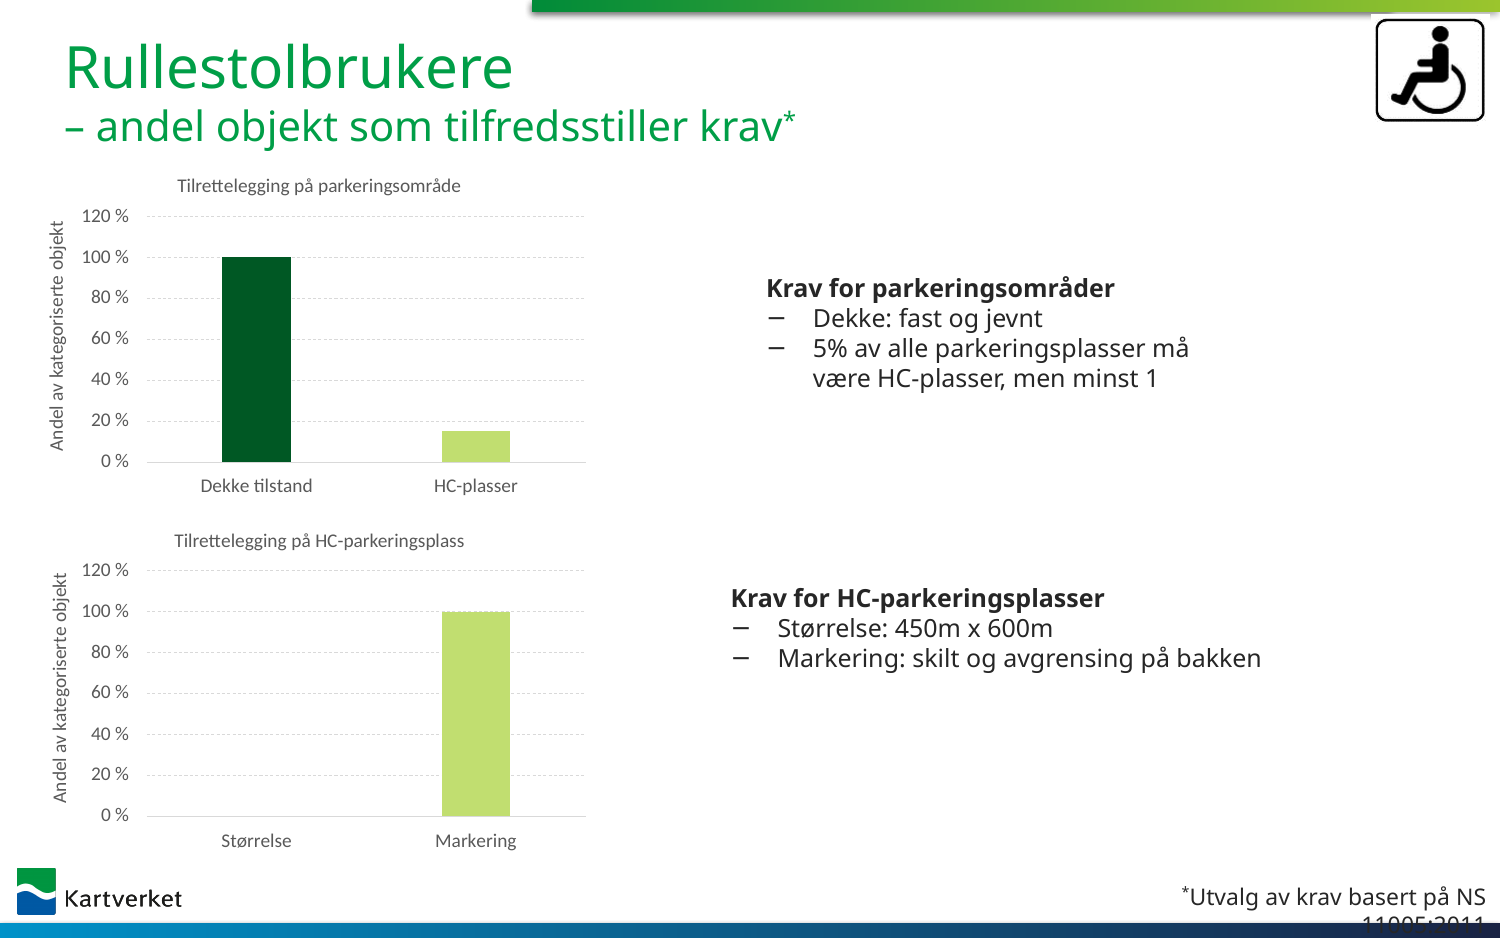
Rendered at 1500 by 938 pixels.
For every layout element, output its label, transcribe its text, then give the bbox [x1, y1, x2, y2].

text_box Krav for HC-parkeringsplasser Størrelse: 450m x 600m Markering: skilt og avgrensing på bakken [715, 574, 1278, 680]
text_box Rullestolbrukere – andel objekt som tilfredsstiller krav* [49, 23, 1431, 158]
text_box *Utvalg av krav basert på NS 11005:2011 [1068, 873, 1500, 938]
picture [1371, 13, 1491, 127]
picture [41, 520, 598, 859]
text_box Krav for parkeringsområder Dekke: fast og jevnt 5% av alle parkeringsplasser må være HC-plasser, men minst 1 [751, 264, 1232, 400]
picture [41, 166, 598, 505]
